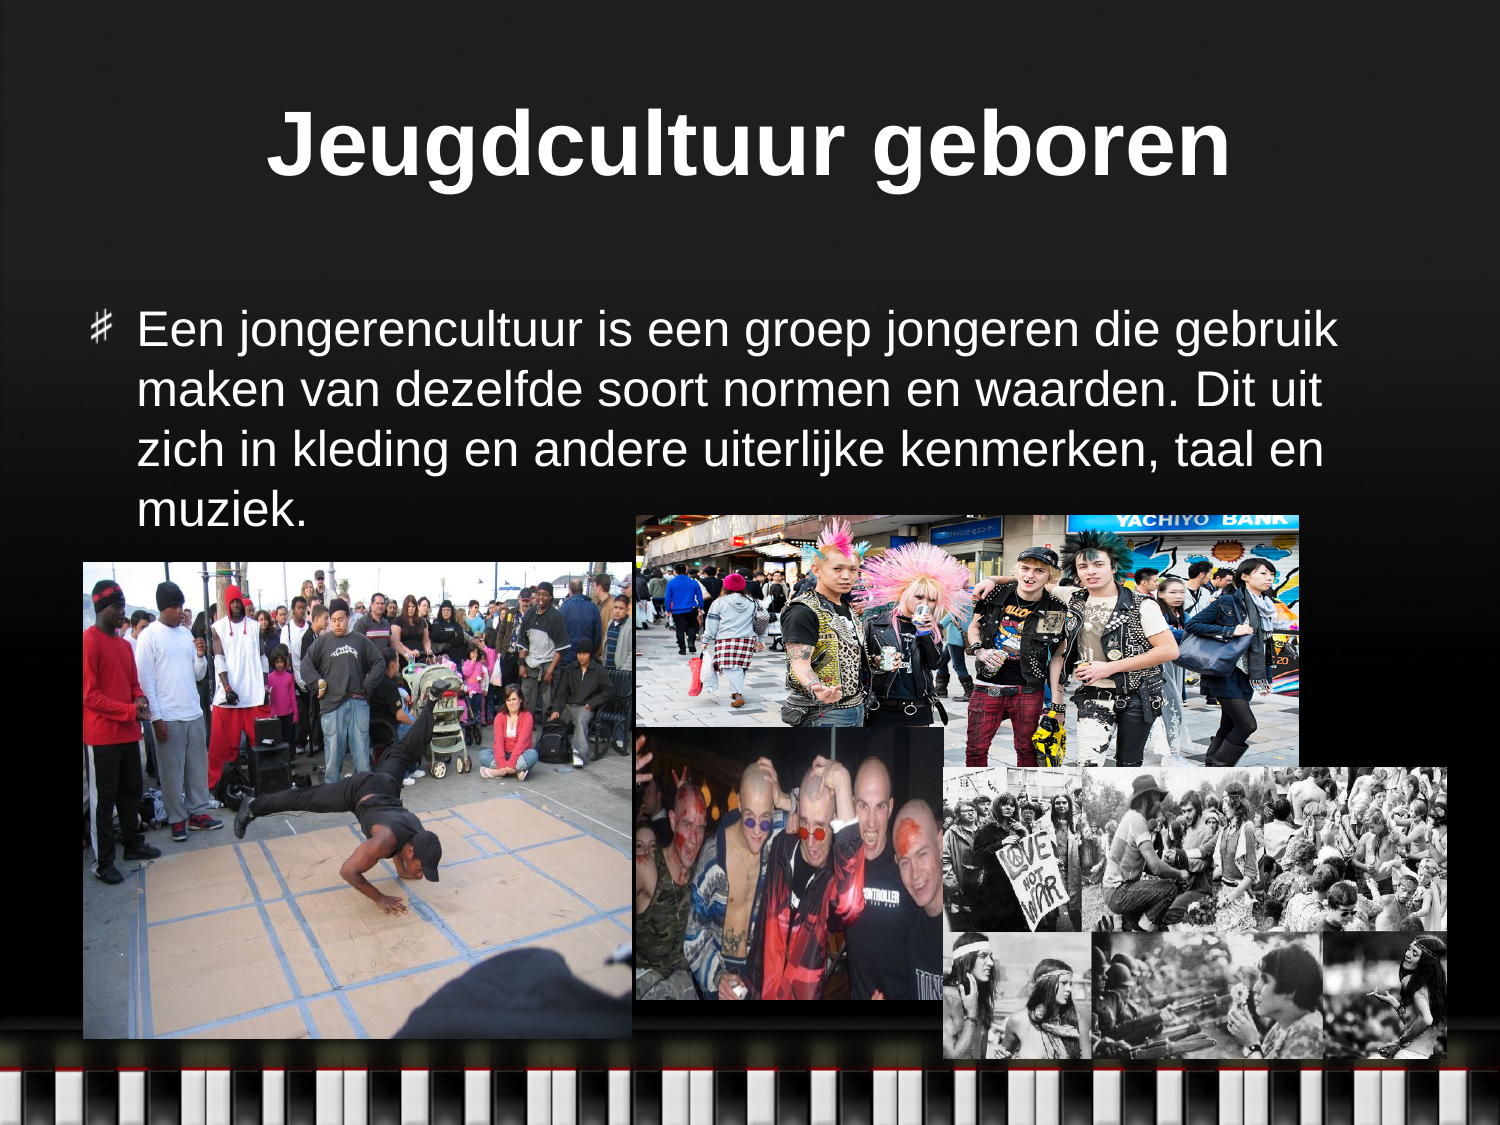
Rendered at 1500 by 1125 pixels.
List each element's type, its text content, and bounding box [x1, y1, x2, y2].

list Een jongerencultuur is een groep jongeren die gebruik maken van dezelfde soort normen en waarden. Dit uit zich in kleding en andere uiterlijke kenmerken, taal en muziek. [75, 288, 1425, 754]
picture [0, 0, 1500, 1125]
title Jeugdcultuur geboren [75, 45, 1425, 233]
